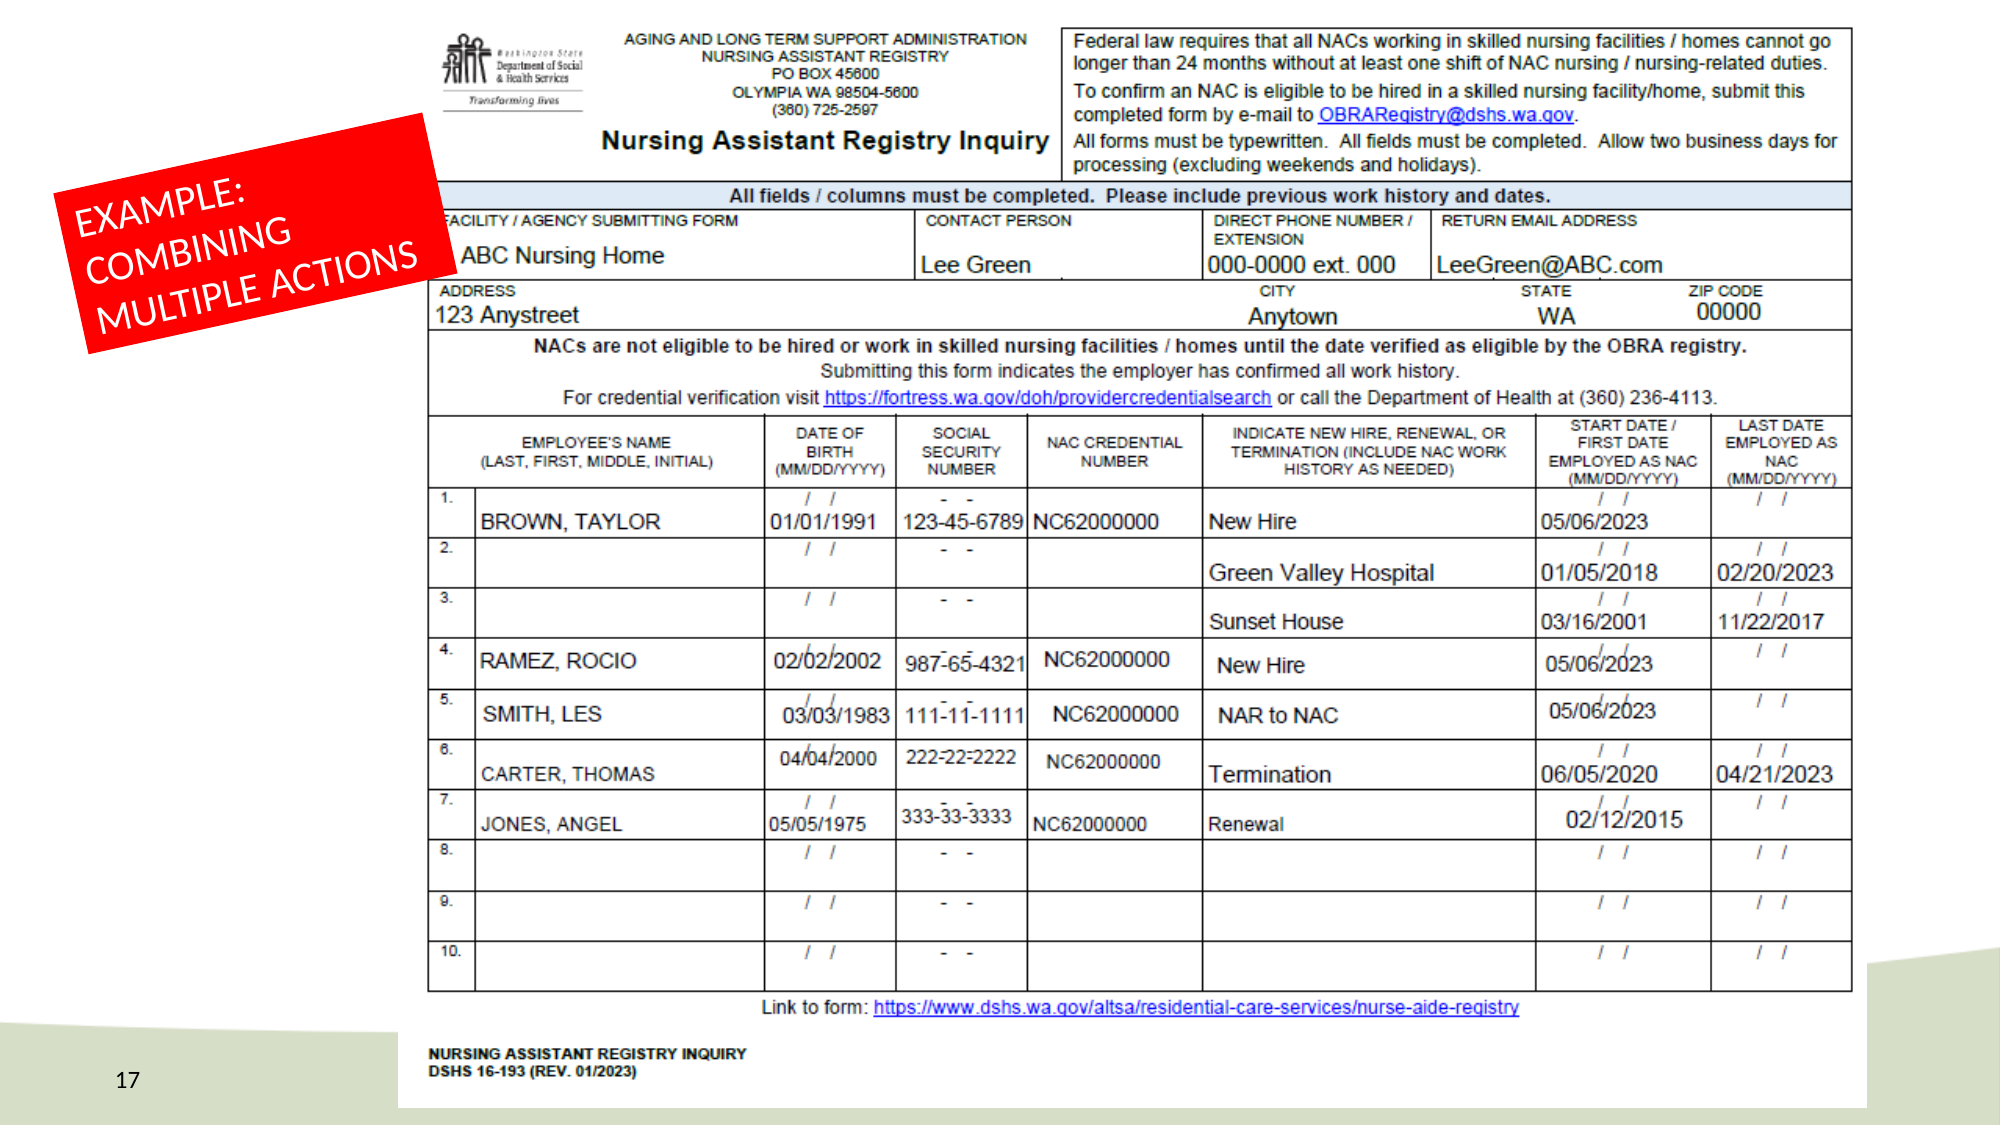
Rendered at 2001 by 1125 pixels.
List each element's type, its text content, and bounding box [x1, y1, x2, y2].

picture [398, 0, 1867, 1108]
text_box EXAMPLE: COMBINING MULTIPLE ACTIONS [53, 117, 398, 355]
slide_number 17 [99, 1048, 398, 1108]
